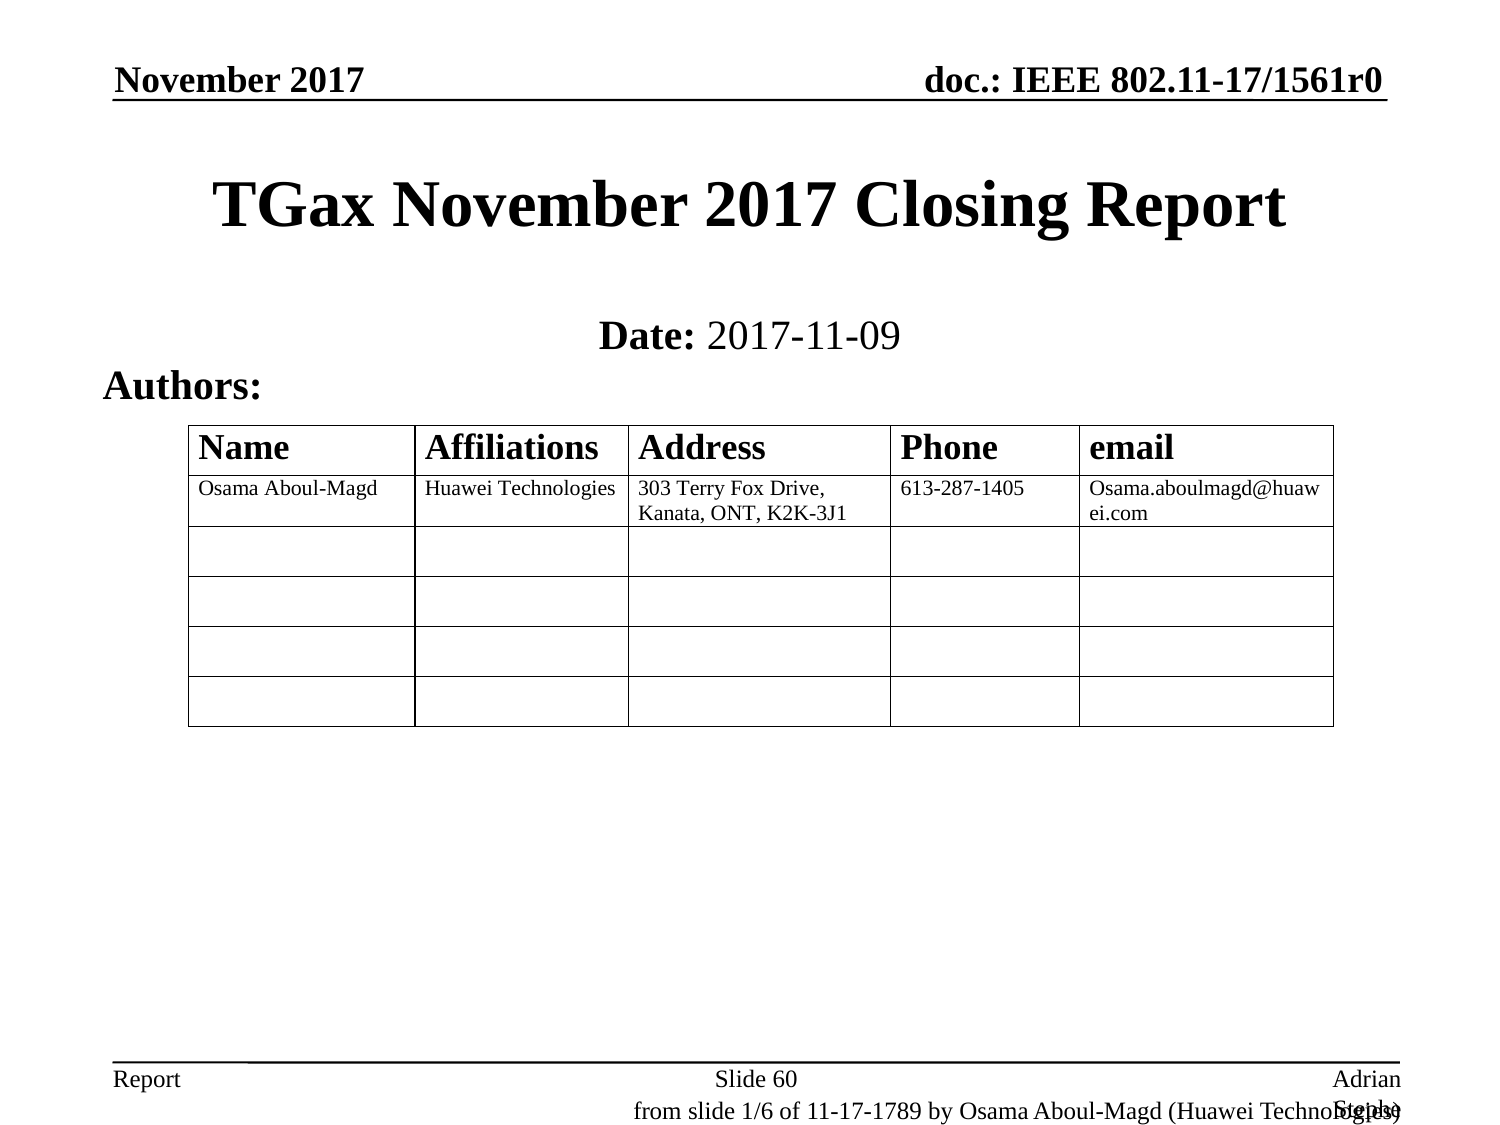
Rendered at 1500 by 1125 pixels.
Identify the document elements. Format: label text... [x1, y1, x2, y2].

text_box Authors: [87, 349, 325, 413]
text_box from slide 1/6 of 11-17-1789 by Osama Aboul-Magd (Huawei Technologies) [343, 1087, 1417, 1125]
list Date: 2017-11-09 [112, 299, 1388, 363]
title TGax November 2017 Closing Report [112, 112, 1388, 288]
footer Adrian Stephens, Intel Corporation [1324, 1061, 1402, 1087]
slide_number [114, 54, 374, 101]
slide_number Slide 60 [711, 1061, 801, 1093]
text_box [174, 424, 1412, 801]
